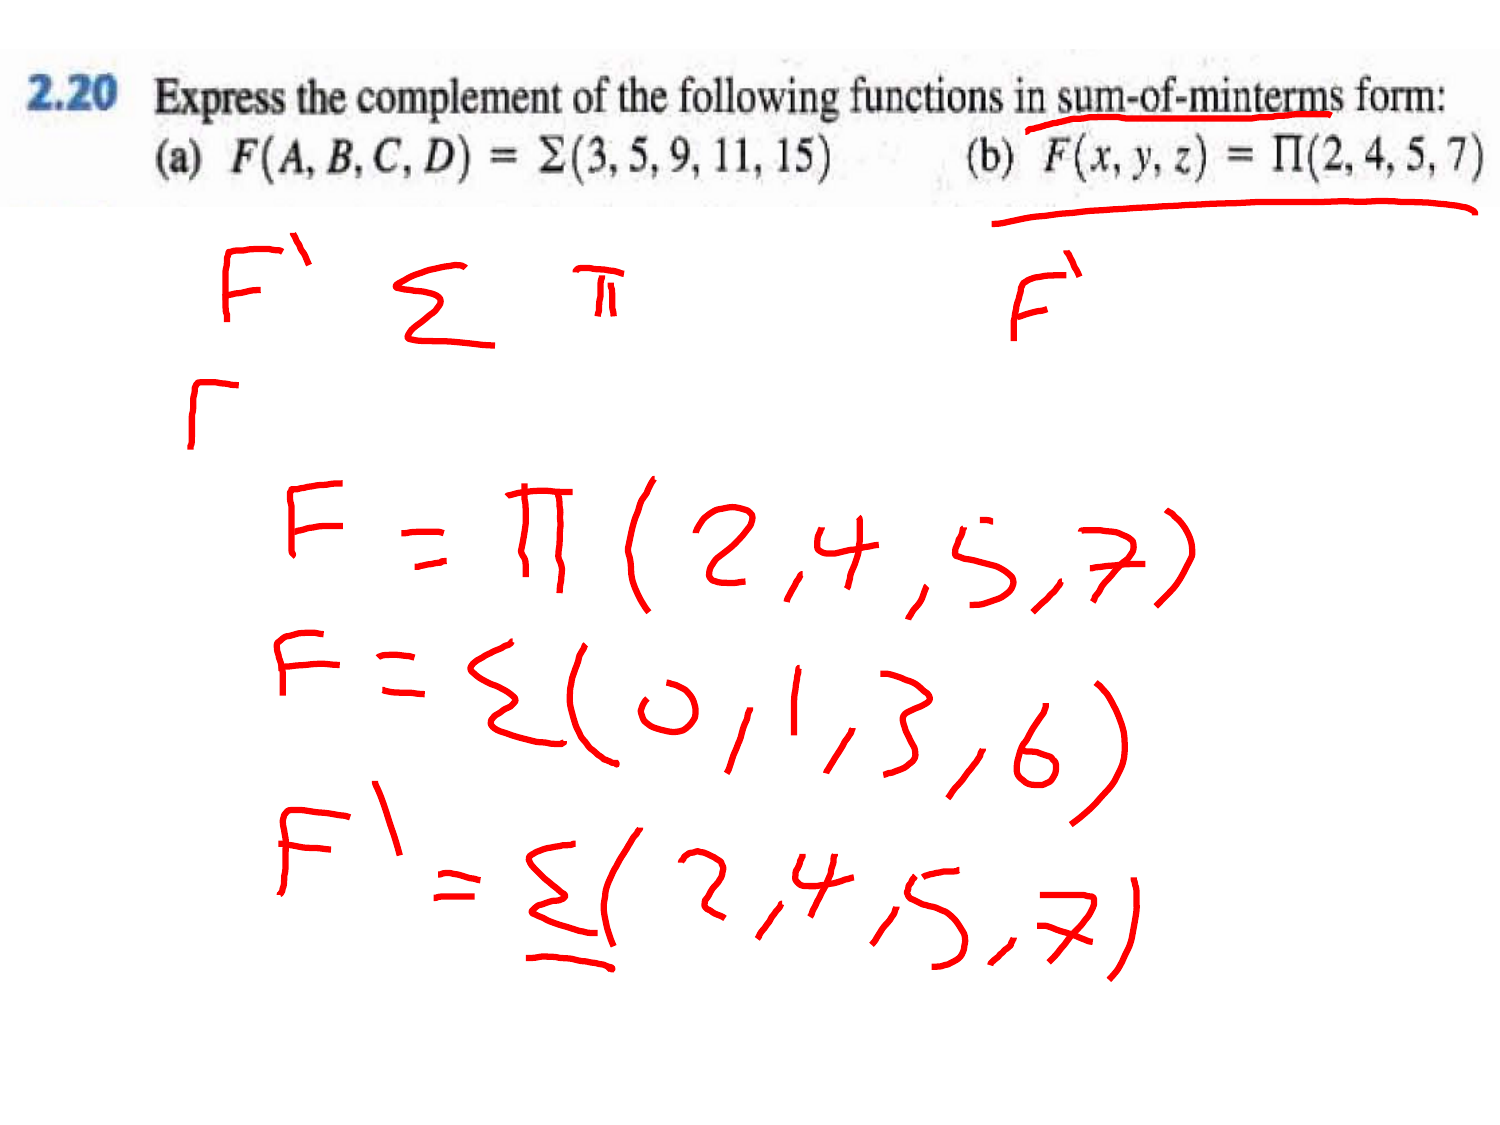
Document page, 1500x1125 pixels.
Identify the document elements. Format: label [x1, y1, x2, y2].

text_box [190, 113, 1476, 981]
picture [0, 49, 1500, 207]
